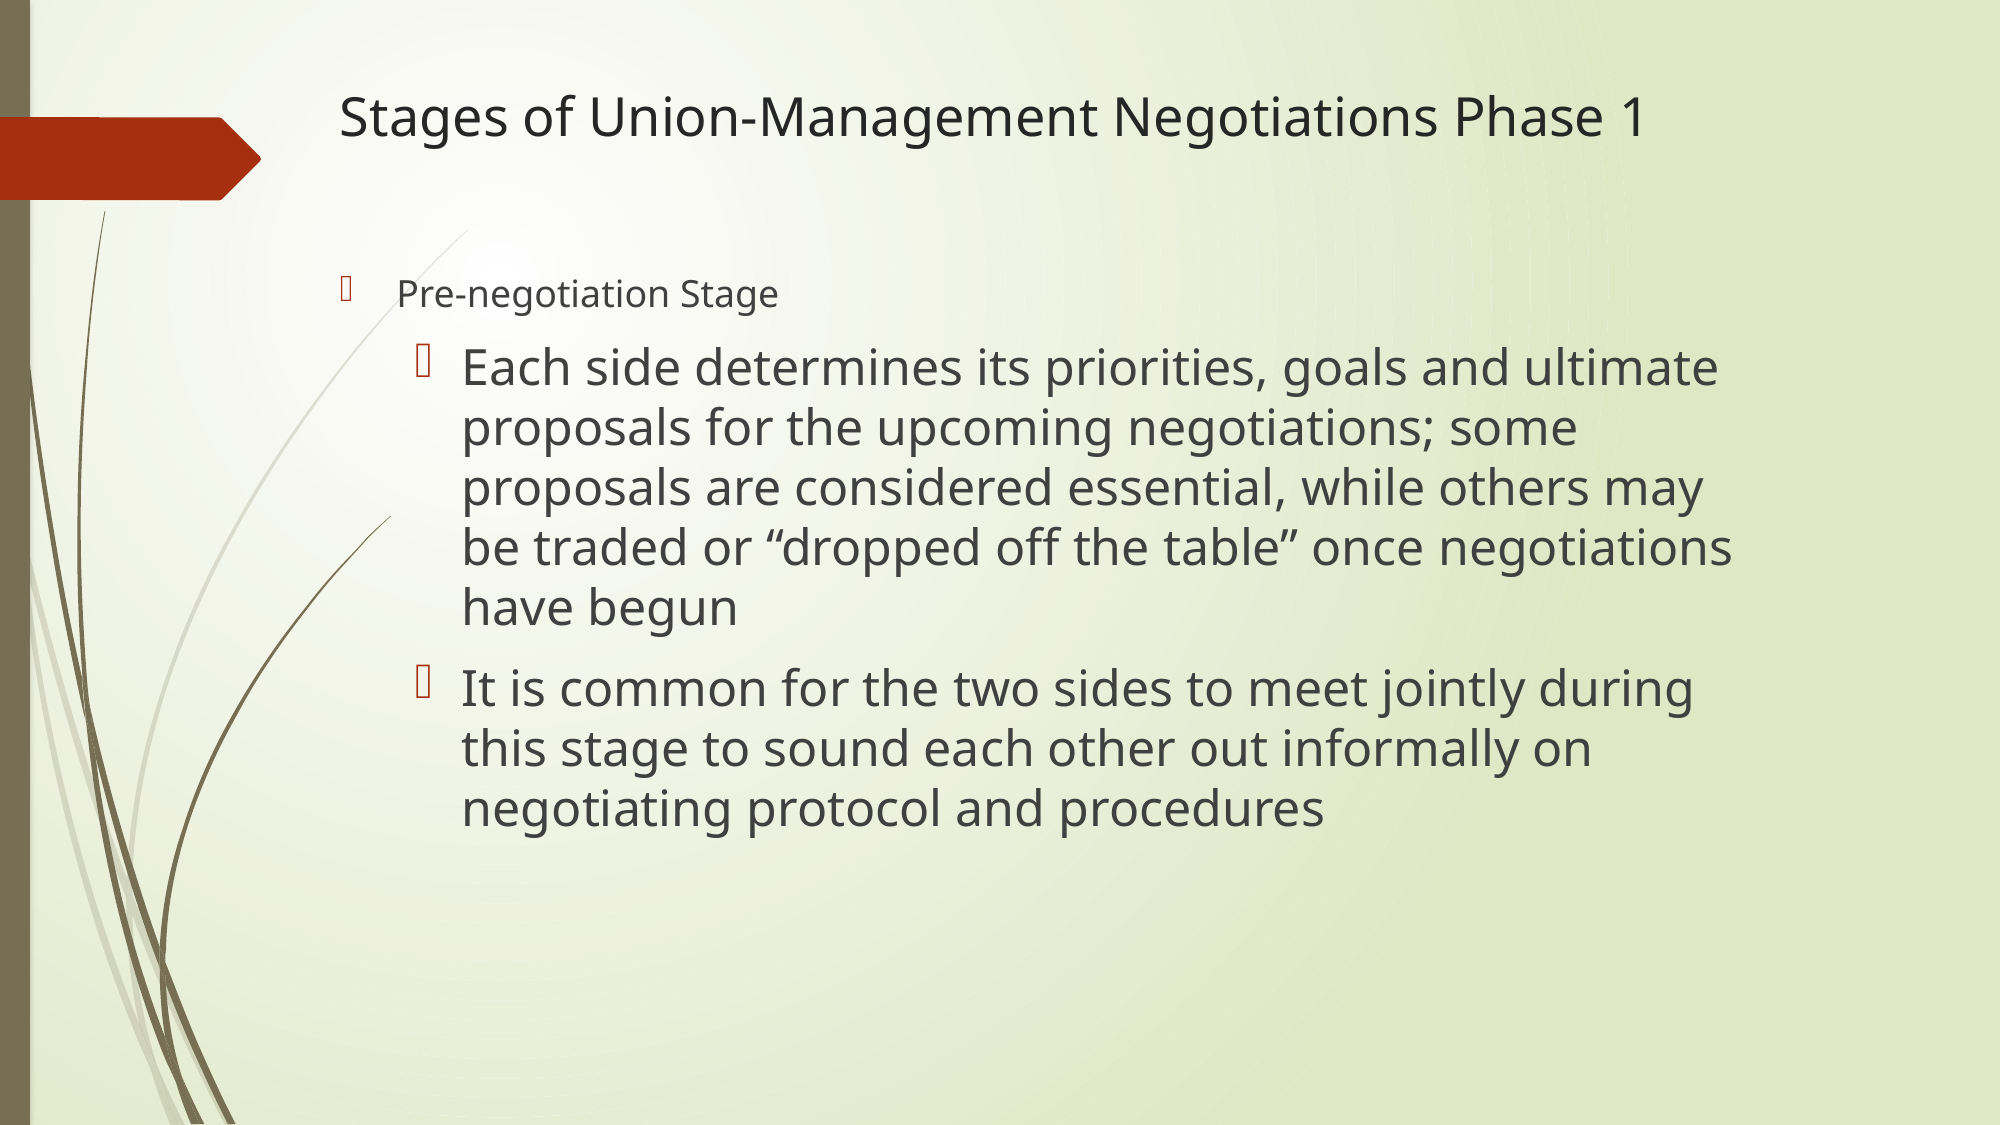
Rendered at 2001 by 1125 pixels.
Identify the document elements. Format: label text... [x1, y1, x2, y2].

list Pre-negotiation Stage Each side determines its priorities, goals and ultimate proposals for the upcoming negotiations; some proposals are considered essential, while others may be traded or “dropped off the table” once negotiations have begun It is common for the two sides to meet jointly during this stage to sound each other out informally on negotiating protocol and procedures [324, 262, 1788, 883]
title Stages of Union-Management Negotiations Phase 1 [324, 75, 1675, 262]
